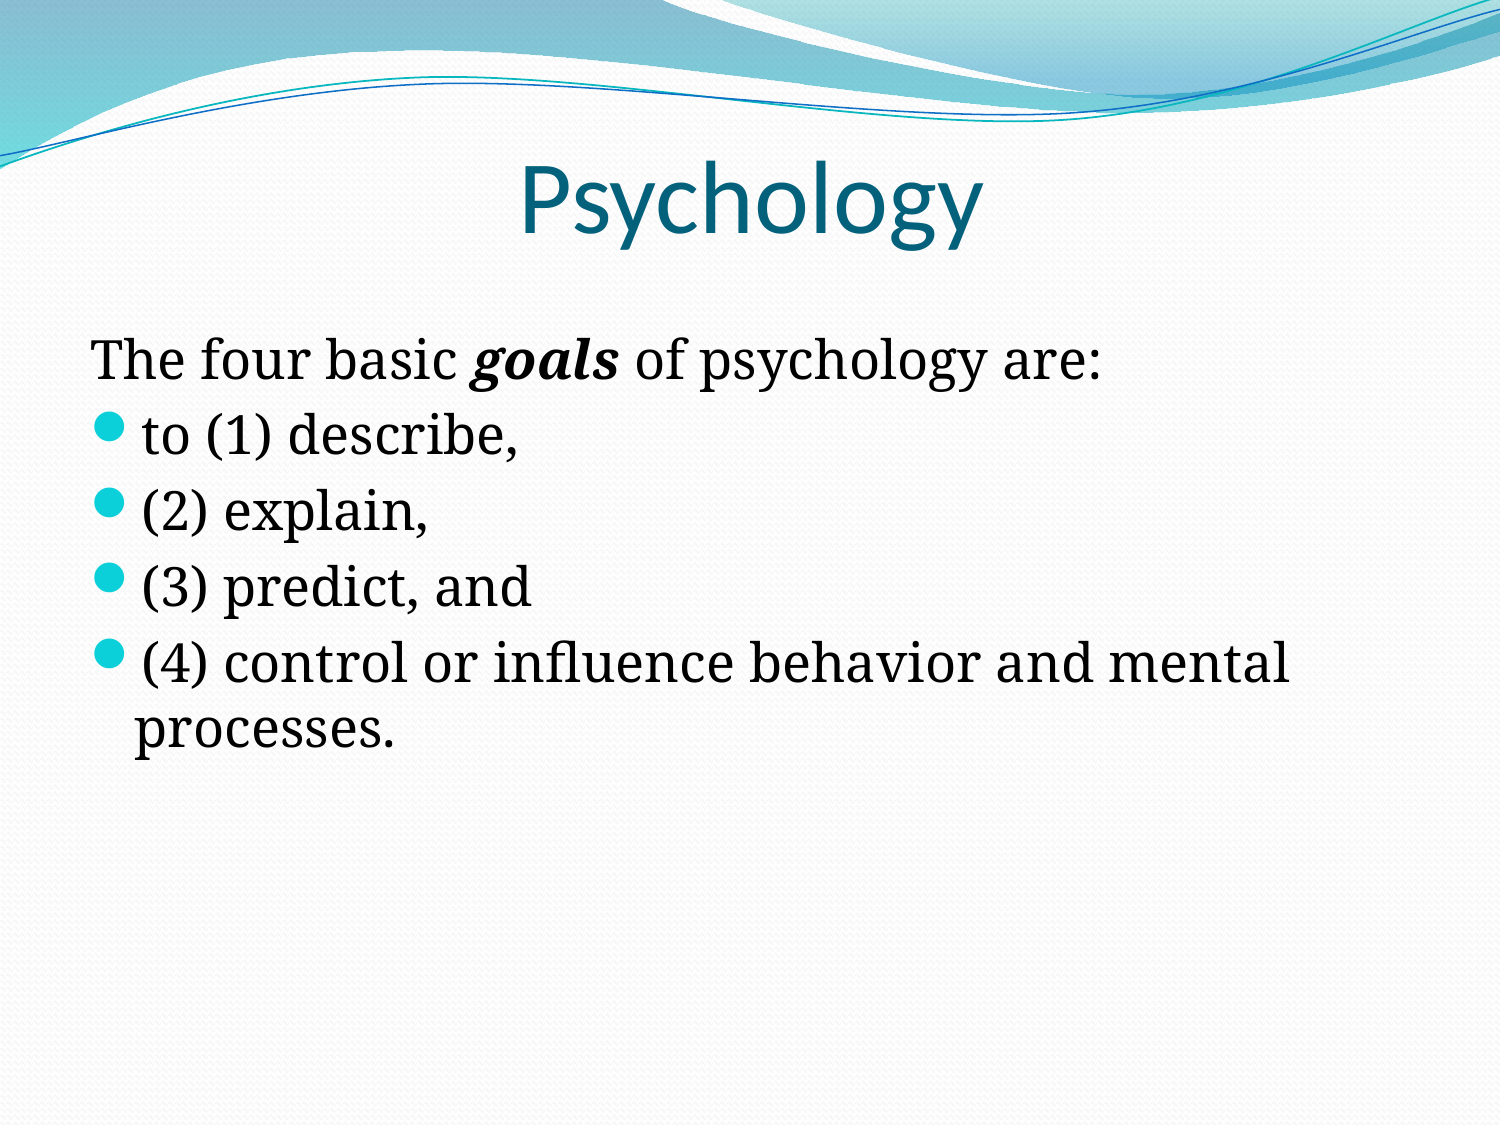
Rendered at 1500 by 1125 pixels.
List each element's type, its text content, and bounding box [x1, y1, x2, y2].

title Psychology [76, 66, 1428, 255]
list The four basic goals of psychology are: to (1) describe, (2) explain, (3) predict, and (4) control or influence behavior and mental processes. [74, 317, 1426, 1038]
